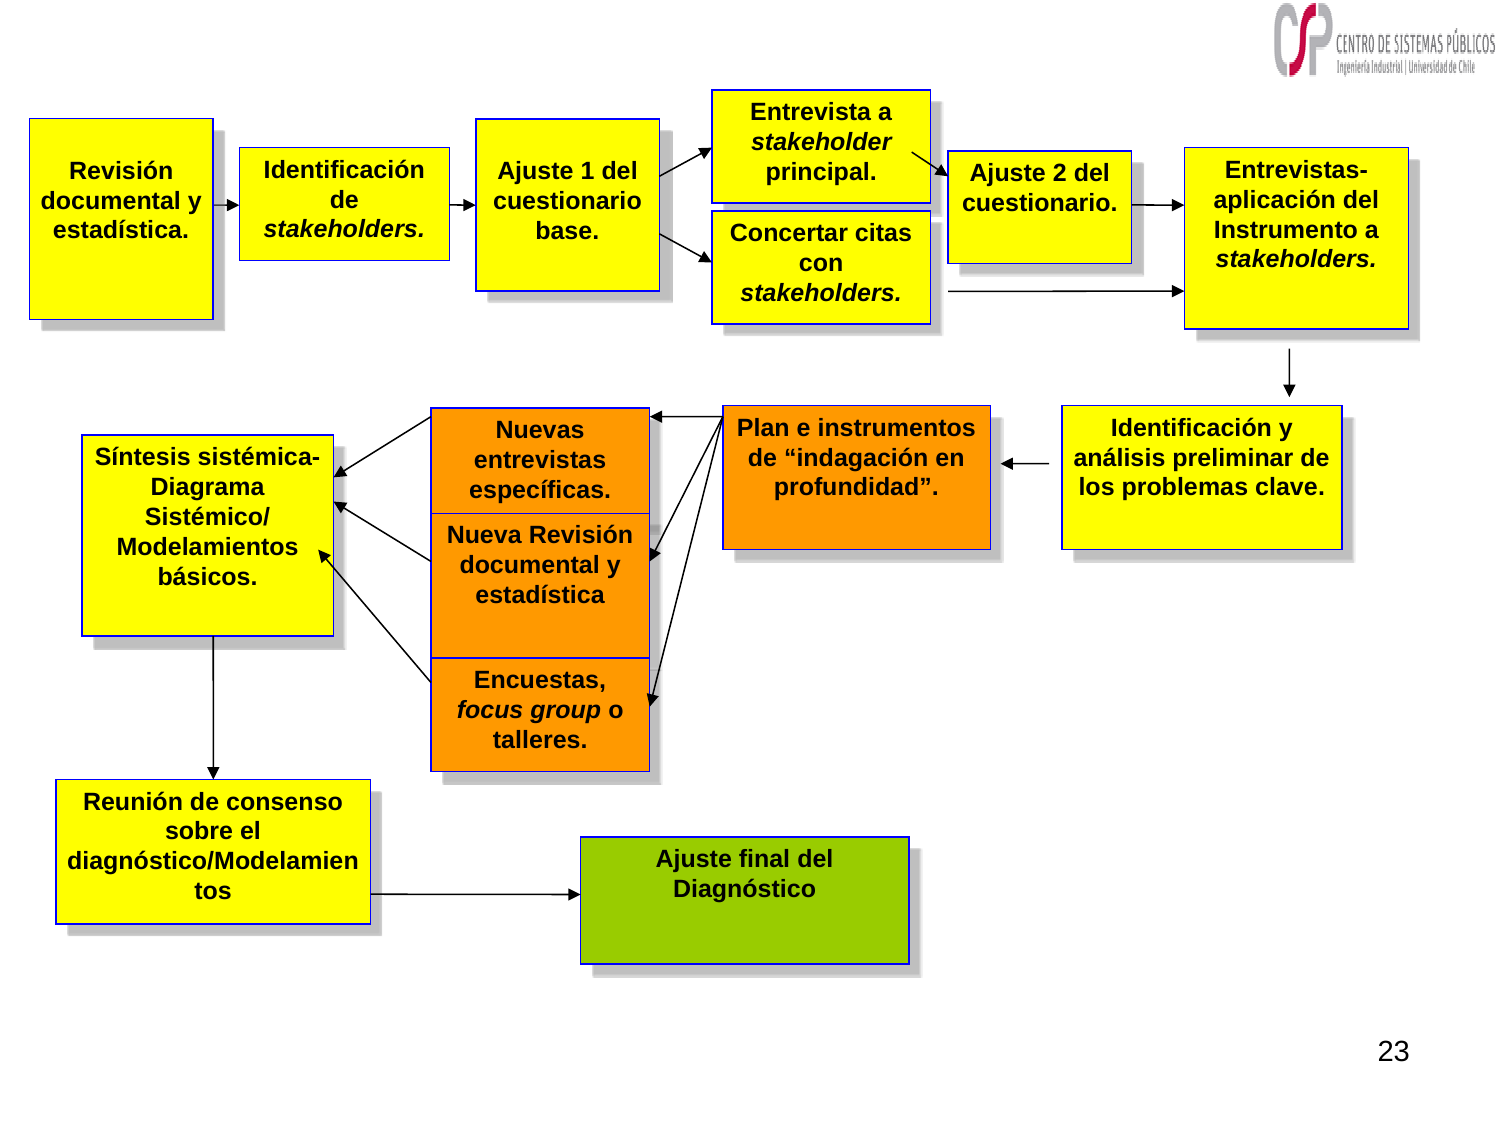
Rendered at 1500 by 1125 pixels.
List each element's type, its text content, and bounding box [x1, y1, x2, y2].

text_box [659, 147, 712, 177]
text_box Identificación de stakeholders. [239, 147, 450, 261]
text_box [333, 501, 432, 562]
text_box [333, 416, 432, 478]
text_box Entrevistas-aplicación del Instrumento a stakeholders. [1184, 147, 1409, 329]
text_box Ajuste 1 del cuestionario base. [475, 118, 660, 292]
picture [1269, 0, 1500, 82]
text_box Plan e instrumentos de “indagación en profundidad”. [722, 405, 991, 550]
text_box [1131, 198, 1185, 212]
text_box Nueva Revisión documental y estadística [430, 513, 650, 658]
text_box [948, 284, 1185, 298]
text_box Entrevista a stakeholder principal. [711, 90, 931, 204]
text_box [649, 410, 722, 423]
text_box [370, 888, 581, 901]
text_box [449, 198, 476, 212]
text_box Nuevas entrevistas específicas. [430, 408, 650, 513]
text_box Concertar citas con stakeholders. [711, 210, 931, 324]
text_box Reunión de consenso sobre el diagnóstico/Modelamientos [55, 779, 371, 924]
text_box Ajuste 2 del cuestionario. [948, 150, 1132, 264]
text_box [226, 198, 240, 212]
text_box Revisión documental y estadística. [29, 118, 214, 320]
text_box [207, 635, 220, 780]
text_box [659, 233, 712, 263]
text_box Síntesis sistémica-Diagrama Sistémico/ Modelamientos básicos. [81, 434, 334, 636]
text_box [1000, 457, 1050, 470]
text_box [318, 549, 432, 683]
text_box [649, 420, 721, 562]
text_box Identificación y análisis preliminar de los problemas clave. [1062, 405, 1342, 550]
slide_number 23 [1074, 1024, 1426, 1103]
text_box [646, 416, 723, 707]
text_box [911, 151, 949, 177]
text_box Encuestas, focus group o talleres. [430, 658, 650, 772]
text_box Ajuste final del Diagnóstico [580, 836, 909, 964]
text_box [1283, 348, 1296, 398]
